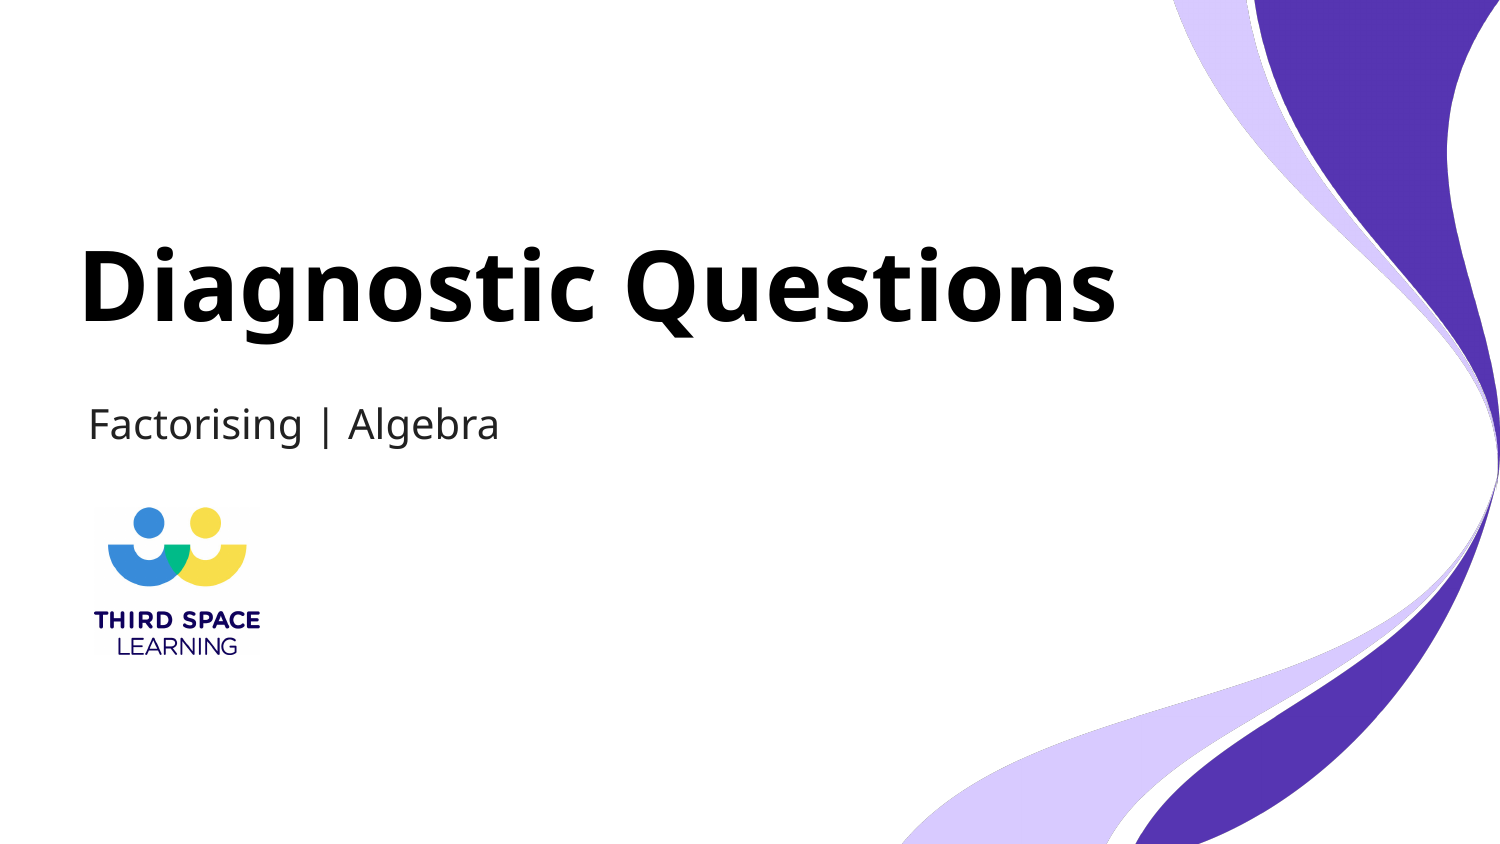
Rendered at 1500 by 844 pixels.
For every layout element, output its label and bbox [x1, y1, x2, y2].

picture [94, 507, 260, 655]
picture [901, 0, 1500, 844]
